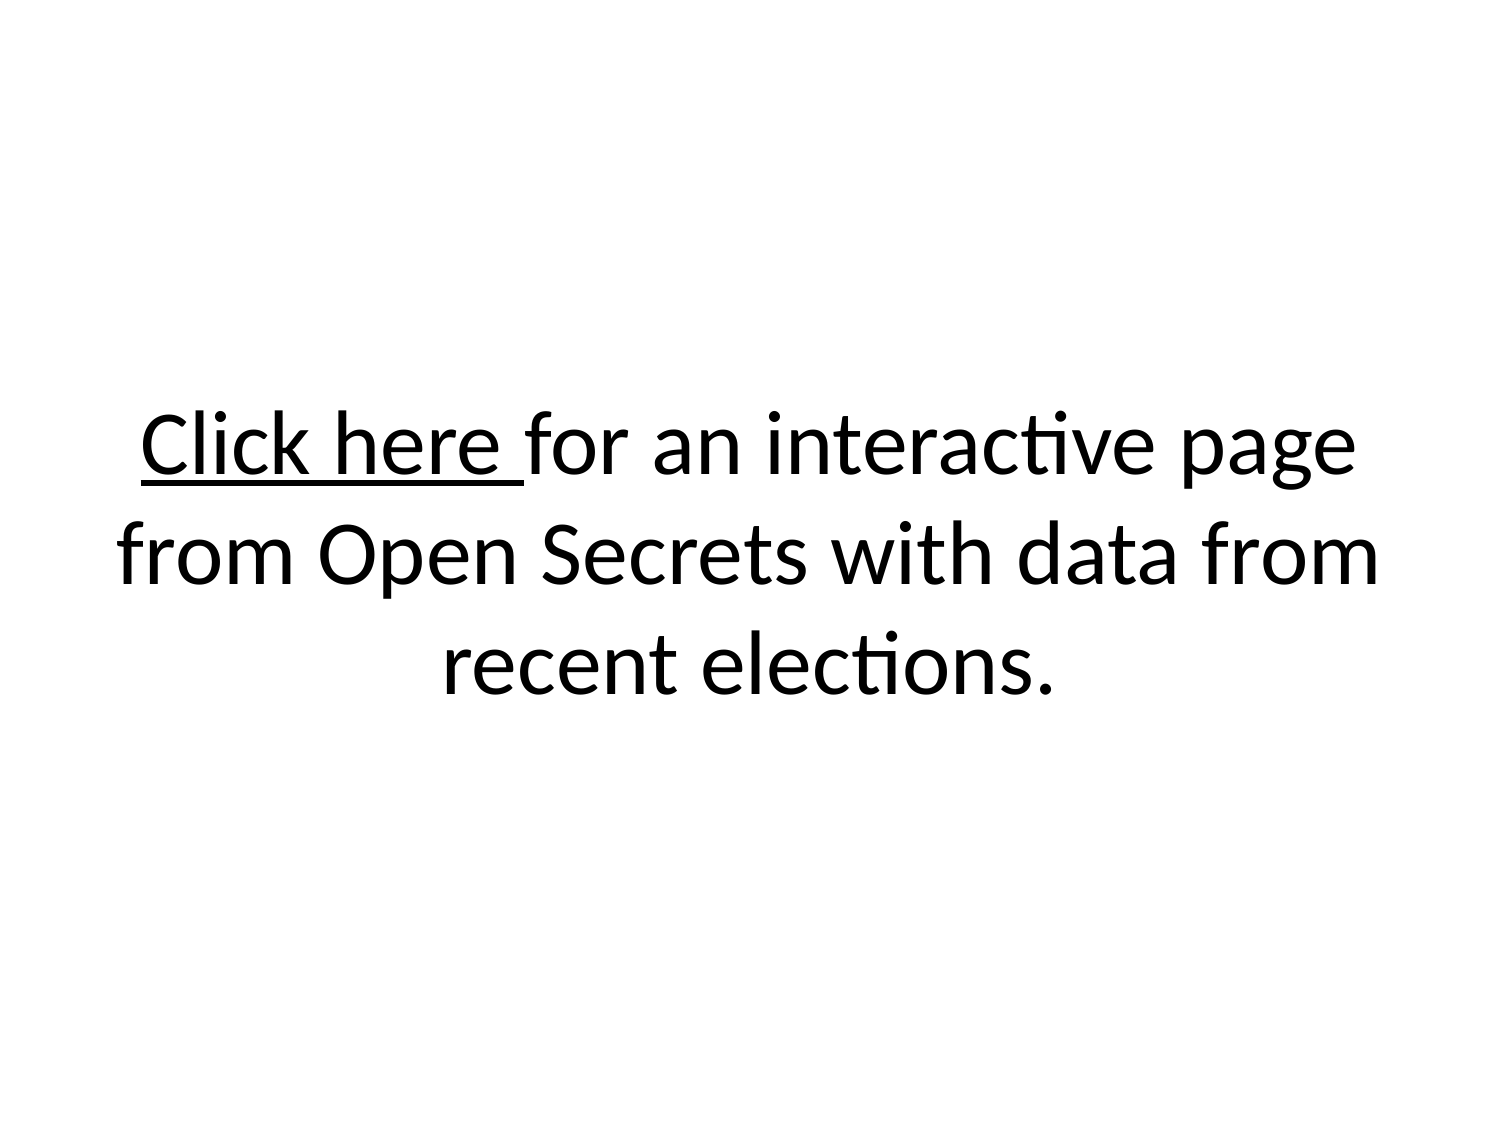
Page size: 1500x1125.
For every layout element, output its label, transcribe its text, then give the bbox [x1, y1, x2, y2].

title Click here for an interactive page from Open Secrets with data from recent elections. [74, 44, 1426, 1051]
